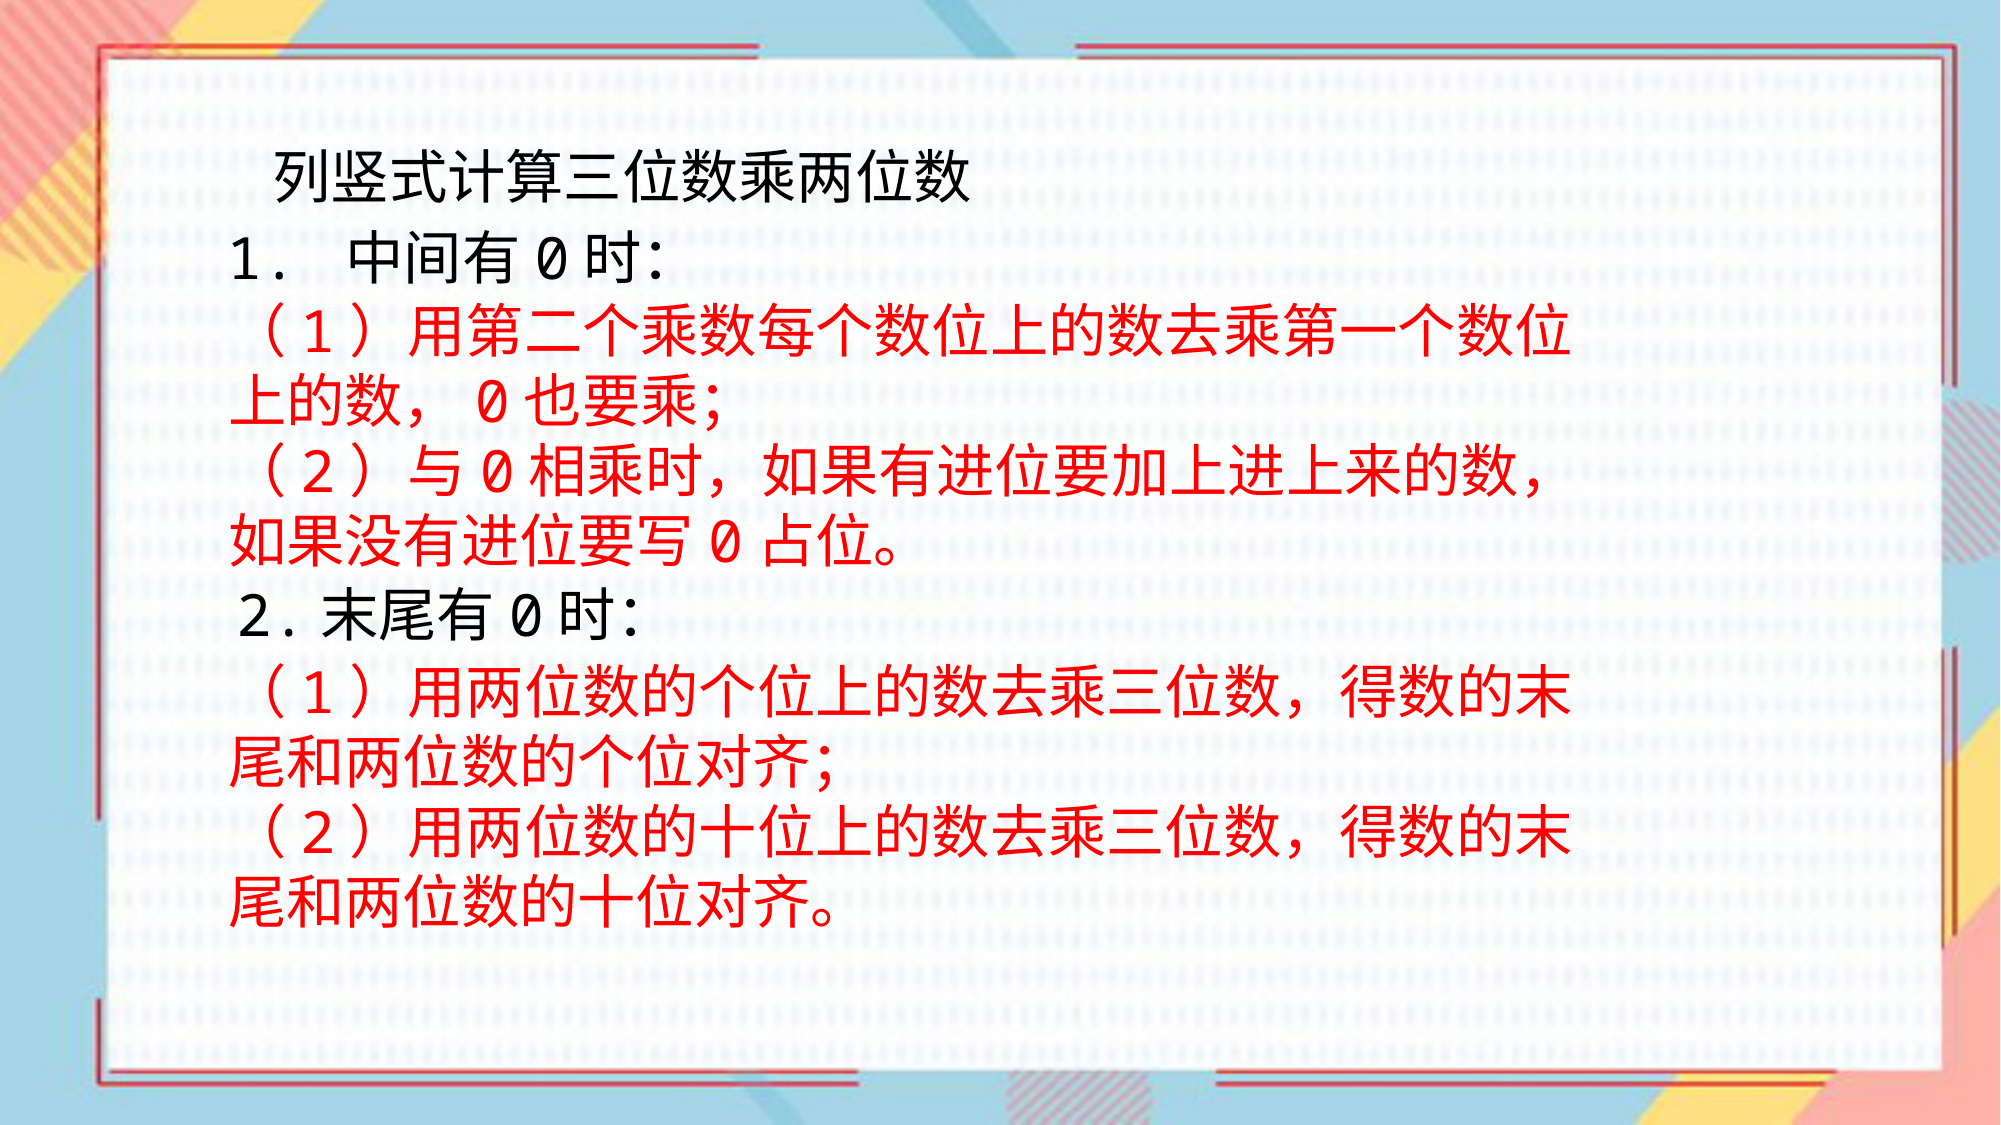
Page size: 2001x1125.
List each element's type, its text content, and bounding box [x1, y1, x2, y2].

text_box （1）用两位数的个位上的数去乘三位数，得数的末尾和两位数的个位对齐； （2）用两位数的十位上的数去乘三位数，得数的末尾和两位数的十位对齐。 [213, 647, 1632, 943]
text_box 2.末尾有0时： [221, 570, 690, 647]
text_box （1）用第二个乘数每个数位上的数去乘第一个数位上的数，0也要乘； （2）与0相乘时，如果有进位要加上进上来的数，如果没有进位要写0占位。 [213, 286, 1620, 582]
text_box 列竖式计算三位数乘两位数 [258, 132, 987, 218]
picture [0, 0, 2001, 1125]
text_box 1. 中间有0时： [212, 213, 715, 299]
